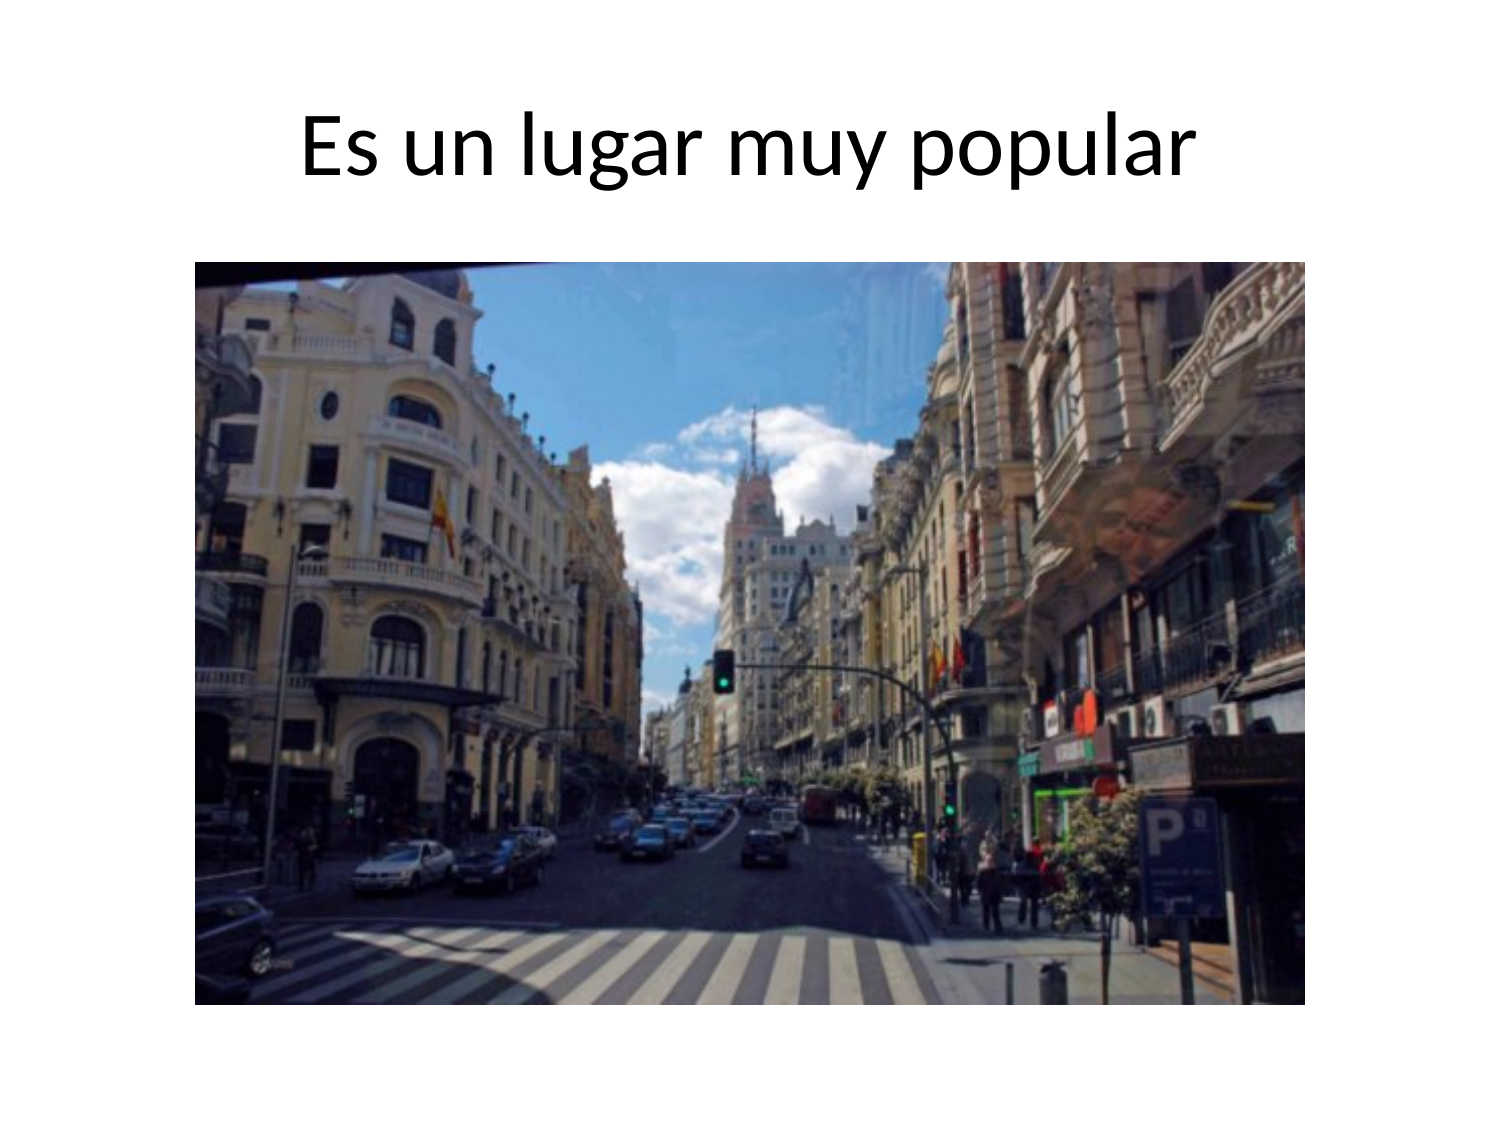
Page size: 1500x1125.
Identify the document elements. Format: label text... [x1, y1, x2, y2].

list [74, 262, 1426, 1006]
title Es un lugar muy popular [75, 45, 1425, 233]
